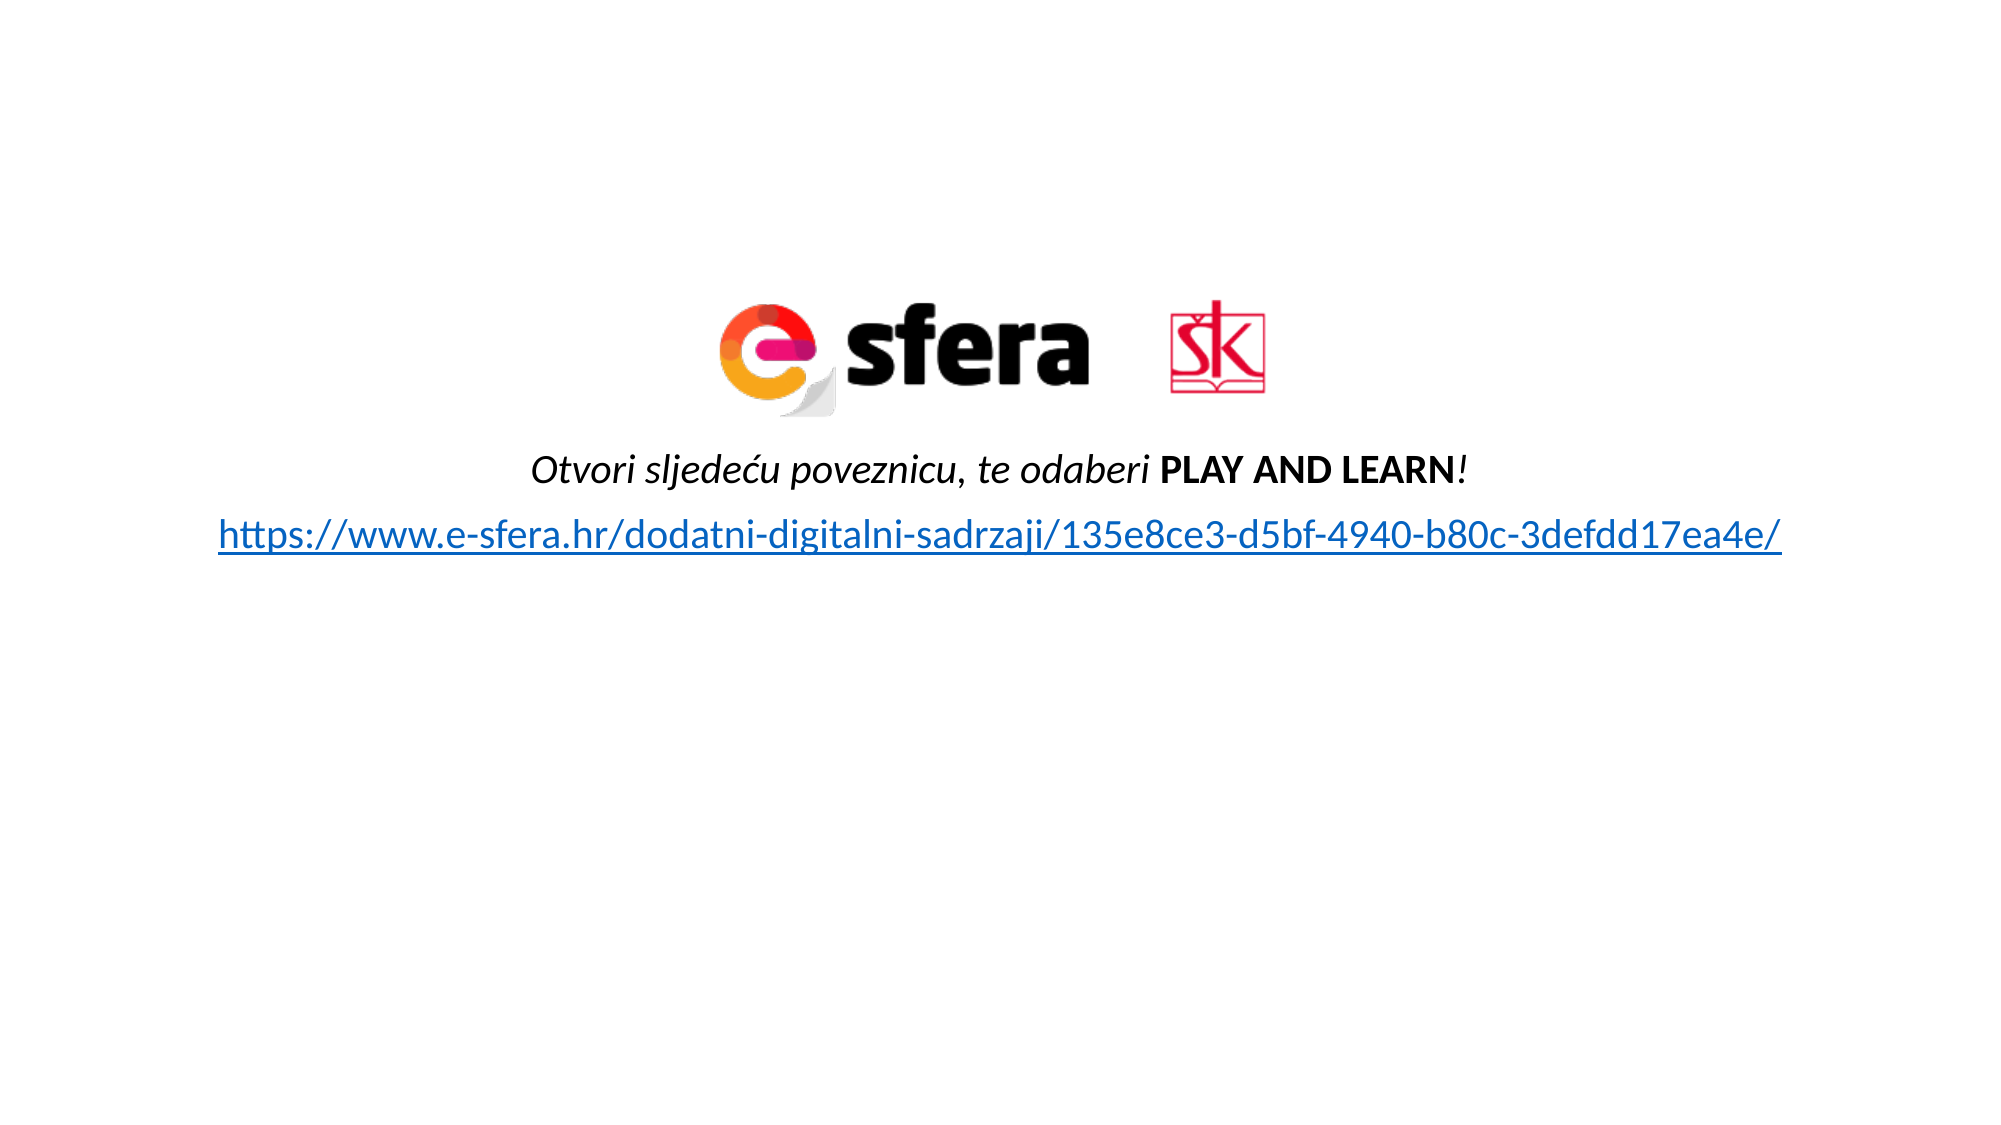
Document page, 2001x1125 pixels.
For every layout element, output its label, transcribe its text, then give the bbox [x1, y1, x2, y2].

text_box Otvori sljedeću poveznicu, te odaberi PLAY AND LEARN! https://www.e-sfera.hr/dodatni-digitalni-sadrzaji/135e8ce3-d5bf-4940-b80c-3defdd17ea4e/ [30, 439, 1970, 753]
picture [687, 203, 1313, 516]
